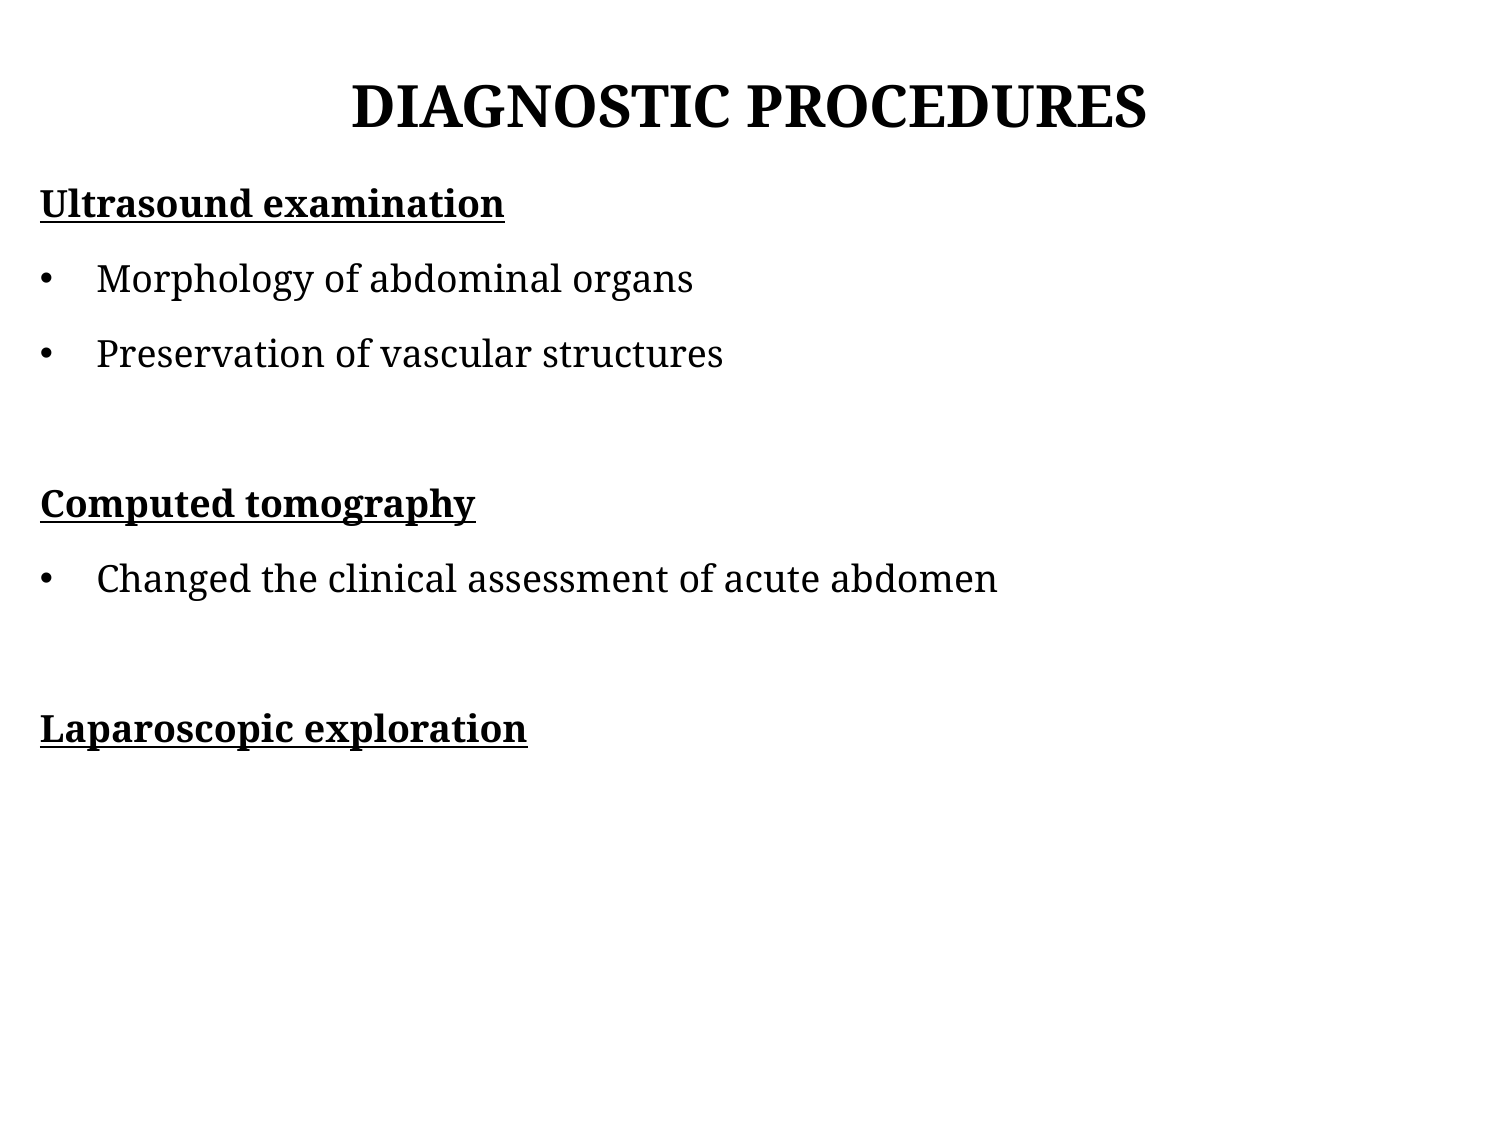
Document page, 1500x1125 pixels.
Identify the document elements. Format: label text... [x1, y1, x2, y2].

list Ultrasound examination Morphology of abdominal organs Preservation of vascular structures Computed tomography Changed the clinical assessment of acute abdomen Laparoscopic exploration [24, 149, 1463, 1050]
title DIAGNOSTIC PROCEDURES [75, 45, 1425, 163]
